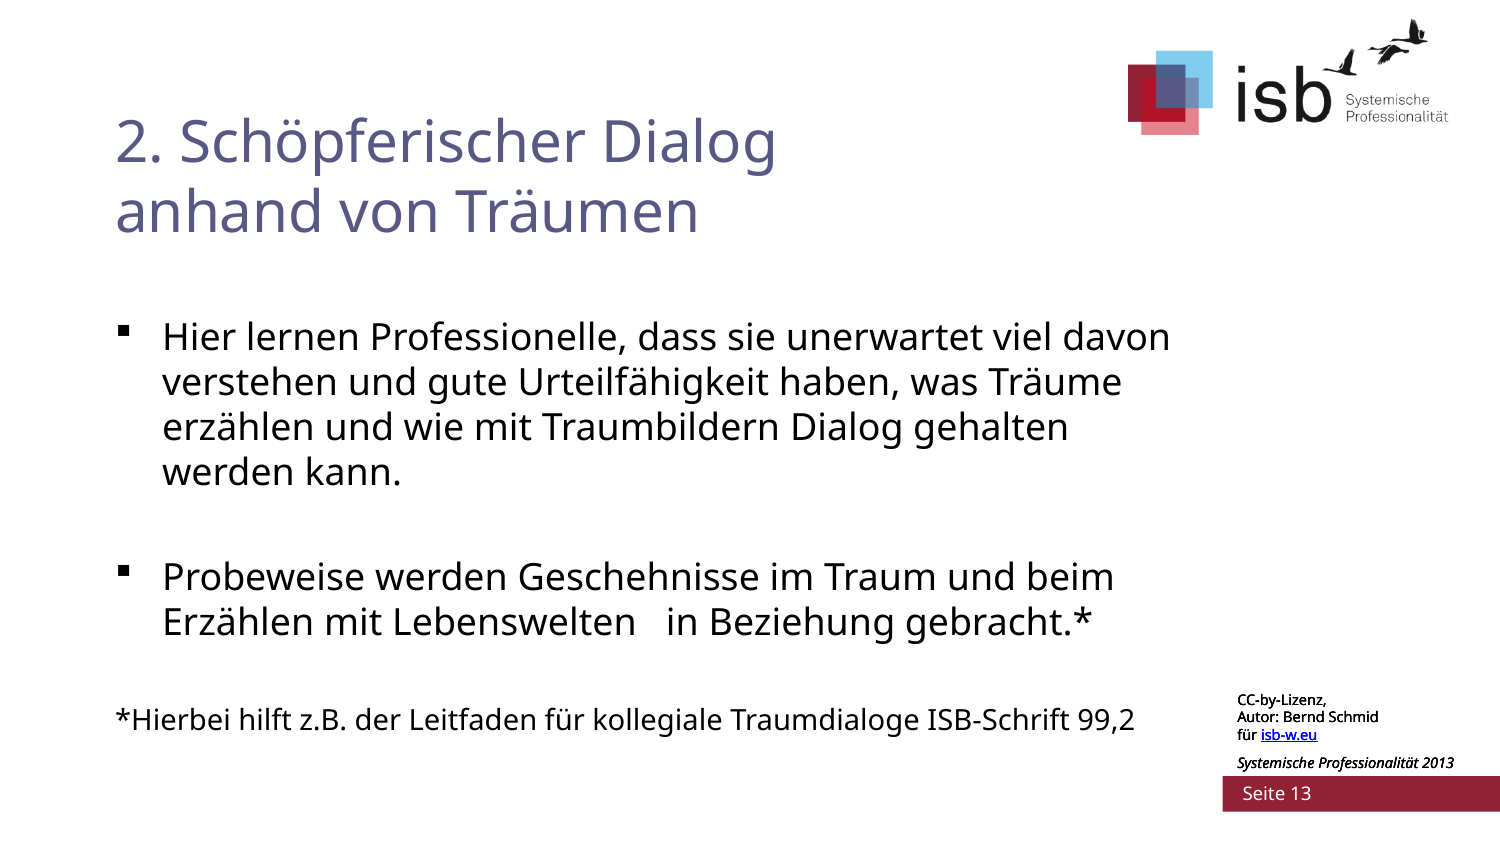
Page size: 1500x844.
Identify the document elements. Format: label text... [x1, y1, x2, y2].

list Hier lernen Professionelle, dass sie unerwartet viel davon verstehen und gute Urteilfähigkeit haben, was Träume erzählen und wie mit Traumbildern Dialog gehalten werden kann. Probeweise werden Geschehnisse im Traum und beim Erzählen mit Lebenswelten in Beziehung gebracht.* *Hierbei hilft z.B. der Leitfaden für kollegiale Traumdialoge ISB-Schrift 99,2 [100, 185, 1223, 812]
picture [1128, 14, 1461, 139]
text_box CC-by-Lizenz, Autor: Bernd Schmid für isb-w.eu Systemische Professionalität 2013 [1222, 543, 1500, 844]
title 2. Schöpferischer Dialog anhand von Träumen [100, 67, 1223, 185]
